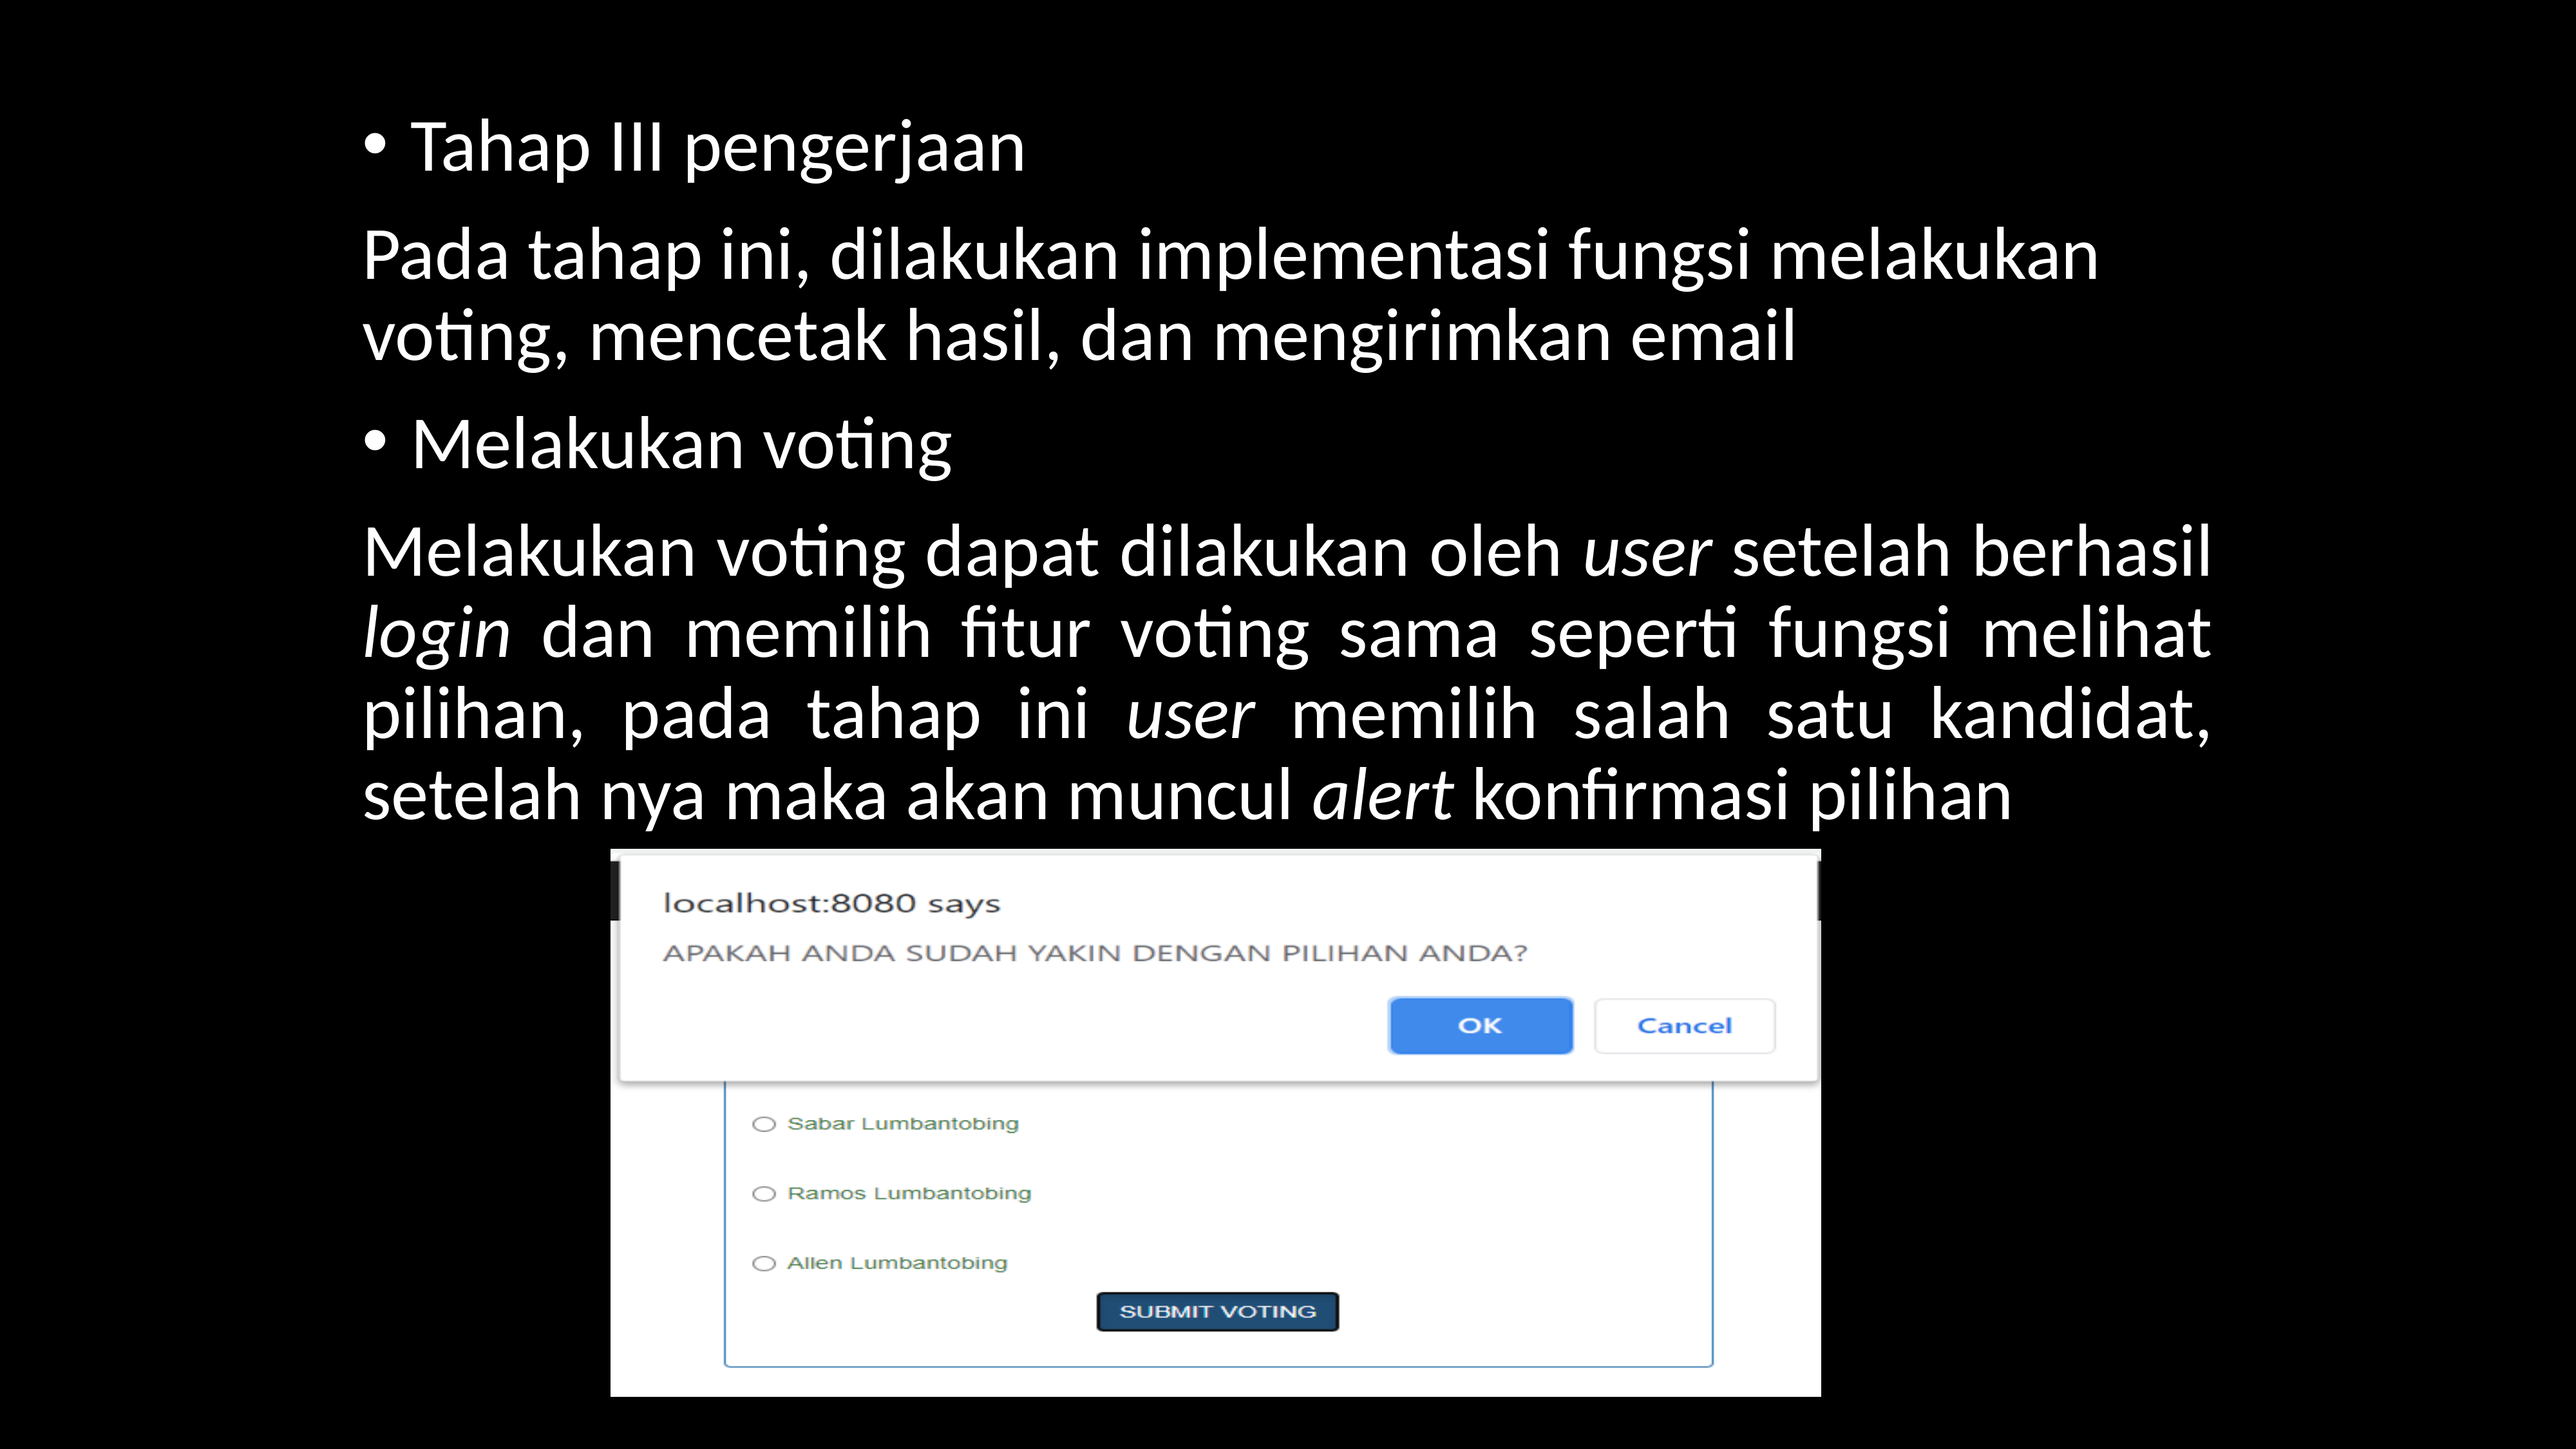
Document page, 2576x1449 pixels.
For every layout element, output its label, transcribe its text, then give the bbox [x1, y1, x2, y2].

picture [611, 849, 1821, 1397]
list Tahap III pengerjaan Pada tahap ini, dilakukan implementasi fungsi melakukan voting, mencetak hasil, dan mengirimkan email Melakukan voting Melakukan voting dapat dilakukan oleh user setelah berhasil login dan memilih fitur voting sama seperti fungsi melihat pilihan, pada tahap ini user memilih salah satu kandidat, setelah nya maka akan muncul alert konfirmasi pilihan [352, 101, 2224, 1358]
